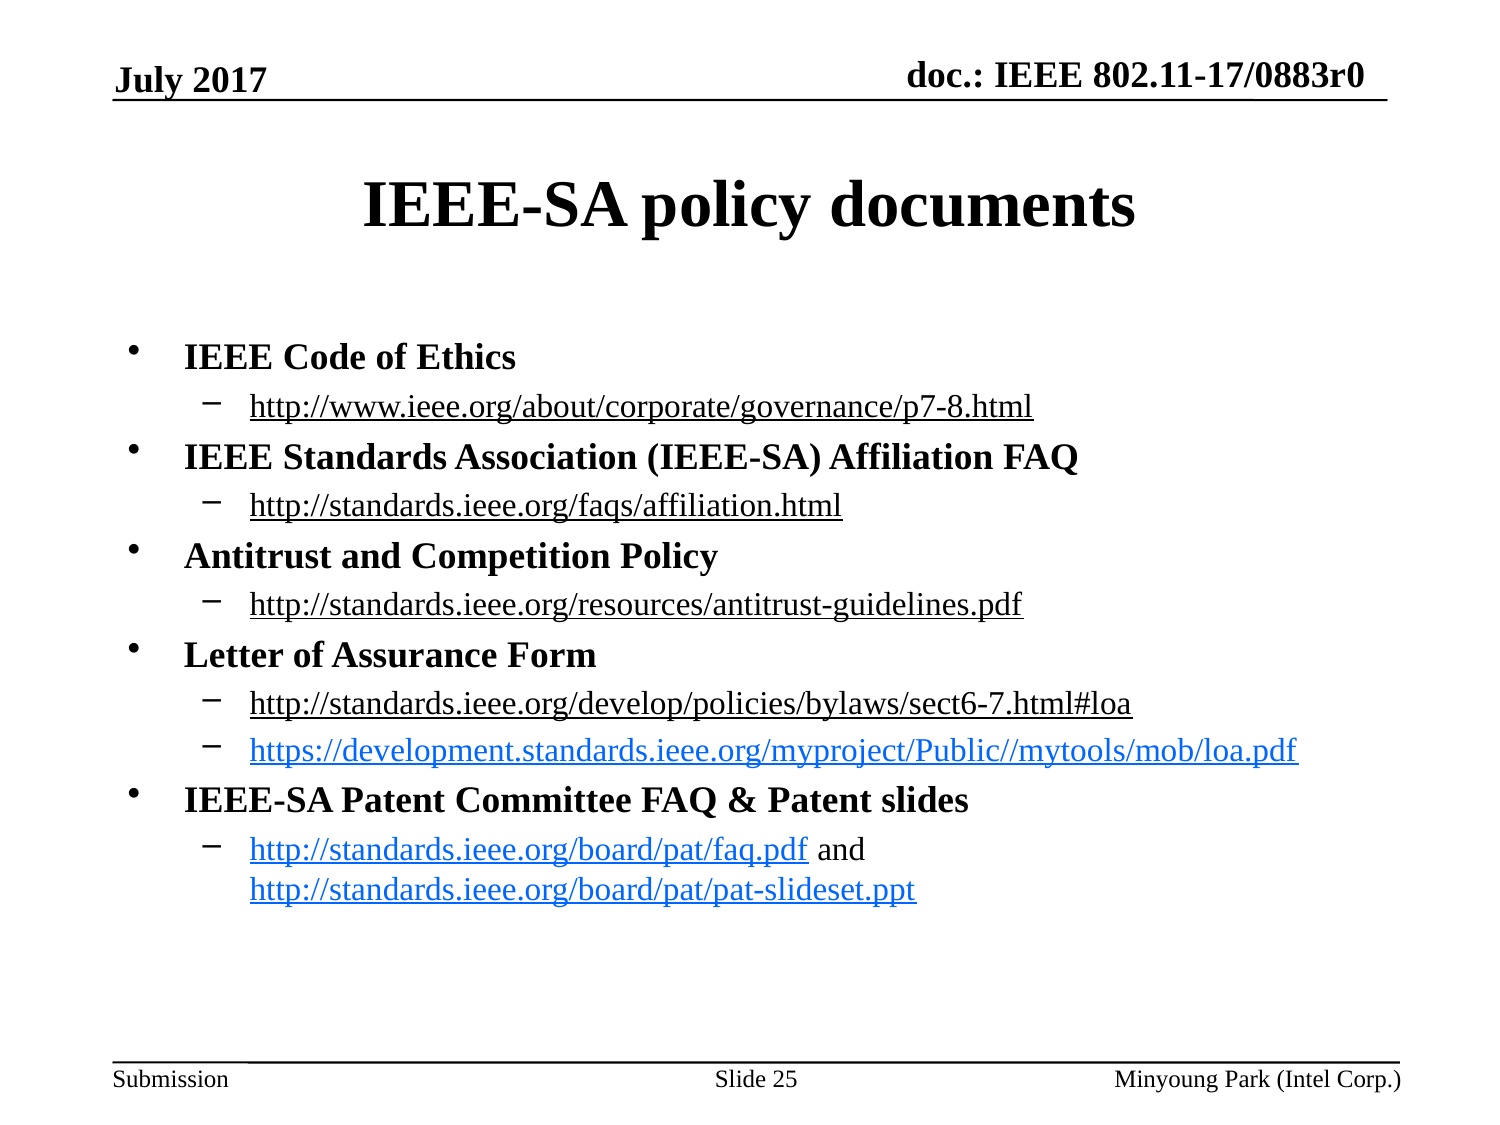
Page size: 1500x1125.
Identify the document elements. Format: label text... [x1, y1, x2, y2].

footer Minyoung Park (Intel Corp.) [949, 1061, 1402, 1093]
slide_number Slide 25 [712, 1061, 800, 1093]
list IEEE Code of Ethics http://www.ieee.org/about/corporate/governance/p7-8.html IEEE Standards Association (IEEE-SA) Affiliation FAQ http://standards.ieee.org/faqs/affiliation.html Antitrust and Competition Policy http://standards.ieee.org/resources/antitrust-guidelines.pdf Letter of Assurance Form http://standards.ieee.org/develop/policies/bylaws/sect6-7.html#loa https://development.standards.ieee.org/myproject/Public//mytools/mob/loa.pdf IEEE-SA Patent Committee FAQ & Patent slides http://standards.ieee.org/board/pat/faq.pdf and http://standards.ieee.org/board/pat/pat-slideset.ppt [112, 324, 1388, 1000]
title IEEE-SA policy documents [112, 112, 1388, 288]
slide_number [114, 54, 374, 101]
